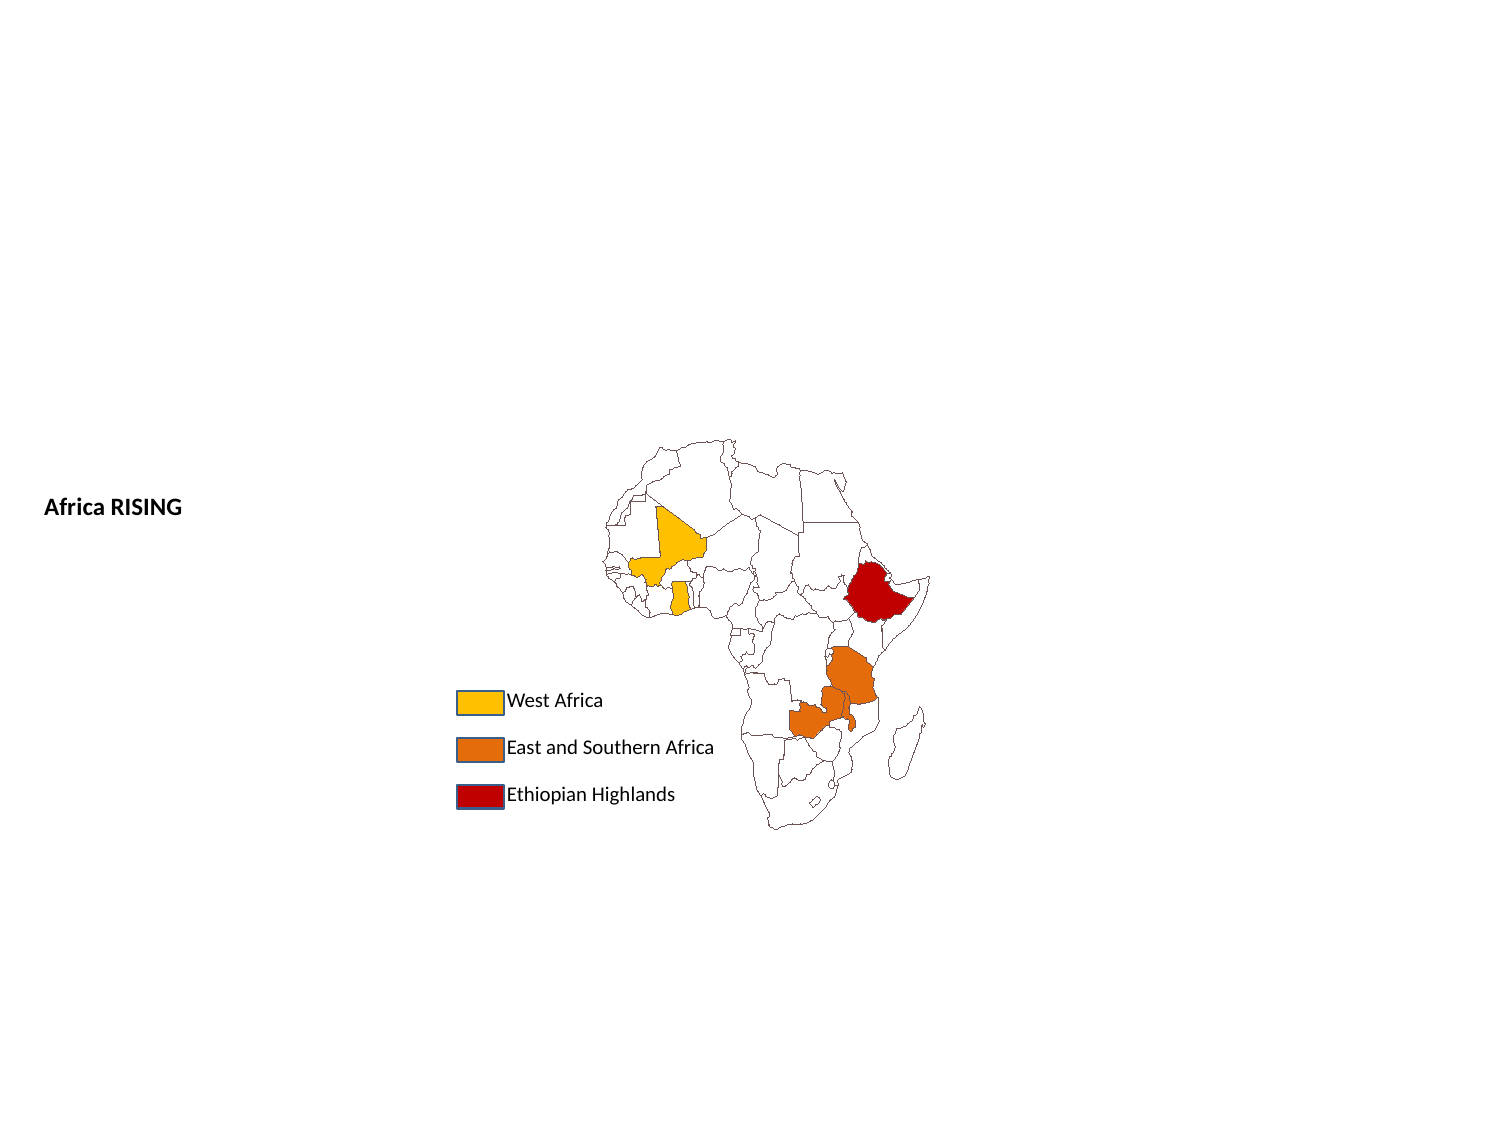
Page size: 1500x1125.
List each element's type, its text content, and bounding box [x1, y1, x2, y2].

text_box [614, 574, 649, 601]
text_box [685, 581, 695, 610]
text_box [729, 462, 804, 534]
text_box [741, 673, 800, 738]
text_box [647, 440, 741, 538]
text_box Ethiopian Highlands [492, 773, 715, 814]
text_box [646, 585, 673, 618]
text_box East and Southern Africa [492, 726, 784, 767]
text_box [455, 783, 492, 811]
text_box [631, 594, 651, 618]
text_box [829, 781, 835, 788]
text_box [622, 586, 638, 605]
text_box [602, 551, 632, 575]
text_box [455, 736, 492, 764]
text_box [830, 698, 880, 785]
text_box [690, 575, 703, 608]
text_box [753, 767, 779, 798]
text_box [687, 514, 760, 578]
text_box [756, 582, 816, 626]
text_box [761, 761, 839, 830]
text_box [844, 560, 913, 622]
text_box [809, 796, 821, 808]
text_box [606, 573, 621, 582]
text_box [881, 576, 930, 651]
text_box [606, 447, 681, 525]
text_box [670, 581, 691, 616]
text_box [698, 566, 756, 619]
text_box [888, 706, 926, 780]
text_box [826, 646, 879, 705]
text_box [629, 506, 706, 587]
text_box [791, 522, 868, 594]
text_box [800, 470, 859, 522]
text_box West Africa [492, 679, 715, 720]
text_box Africa RISING [29, 483, 252, 529]
text_box [826, 655, 832, 665]
text_box [805, 725, 842, 762]
text_box [606, 493, 663, 562]
text_box [784, 736, 804, 754]
text_box [799, 575, 855, 623]
text_box [824, 648, 833, 658]
text_box [744, 612, 834, 712]
text_box [849, 611, 885, 666]
text_box [660, 560, 697, 588]
text_box [888, 579, 919, 598]
text_box [726, 577, 763, 631]
text_box [728, 628, 755, 663]
text_box [885, 573, 892, 581]
text_box [842, 692, 856, 732]
text_box [605, 491, 647, 528]
text_box [739, 621, 775, 669]
text_box [789, 685, 846, 738]
text_box [750, 514, 800, 602]
text_box [827, 618, 854, 649]
text_box [779, 738, 822, 786]
text_box [730, 628, 741, 636]
text_box [720, 439, 739, 478]
text_box [455, 689, 492, 717]
text_box [859, 545, 891, 574]
